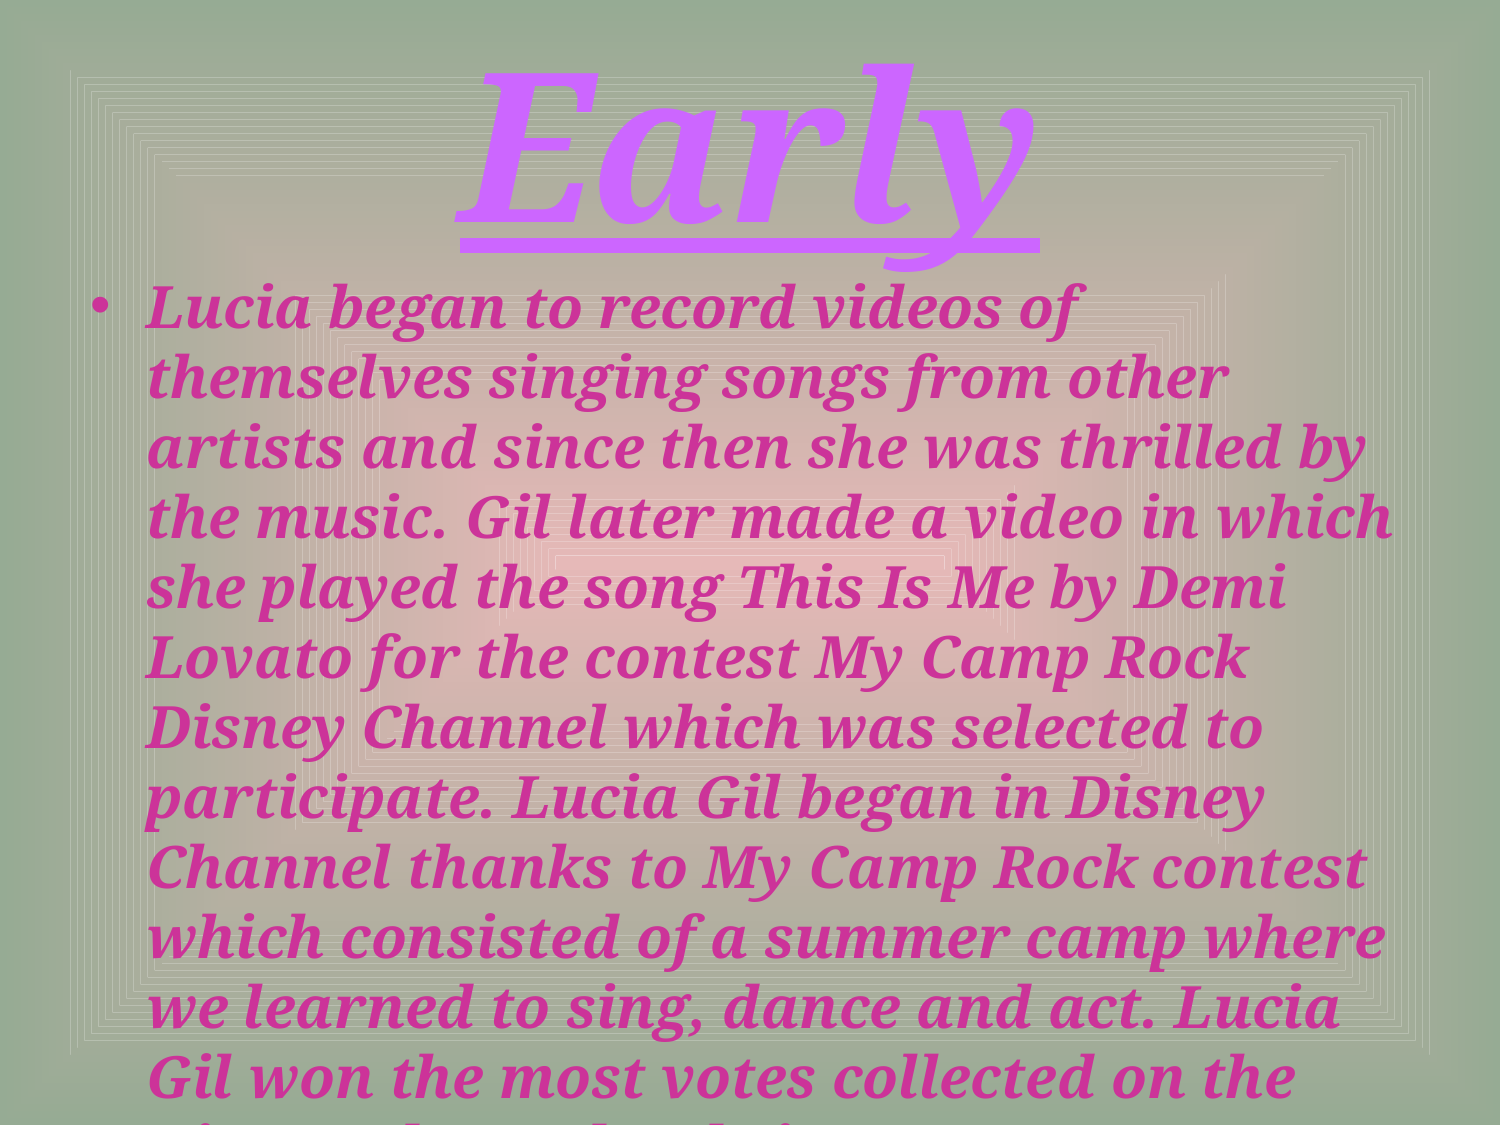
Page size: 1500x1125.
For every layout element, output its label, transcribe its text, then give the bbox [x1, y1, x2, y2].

title Early [75, 45, 1425, 233]
list Lucia began to record videos of themselves singing songs from other artists and since then she was thrilled by the music. Gil later made ​​a video in which she played the song This Is Me by Demi Lovato for the contest My Camp Rock Disney Channel which was selected to participate. Lucia Gil began in Disney Channel thanks to My Camp Rock contest which consisted of a summer camp where we learned to sing, dance and act. Lucia Gil won the most votes collected on the Disney Channel website. [75, 262, 1425, 1005]
